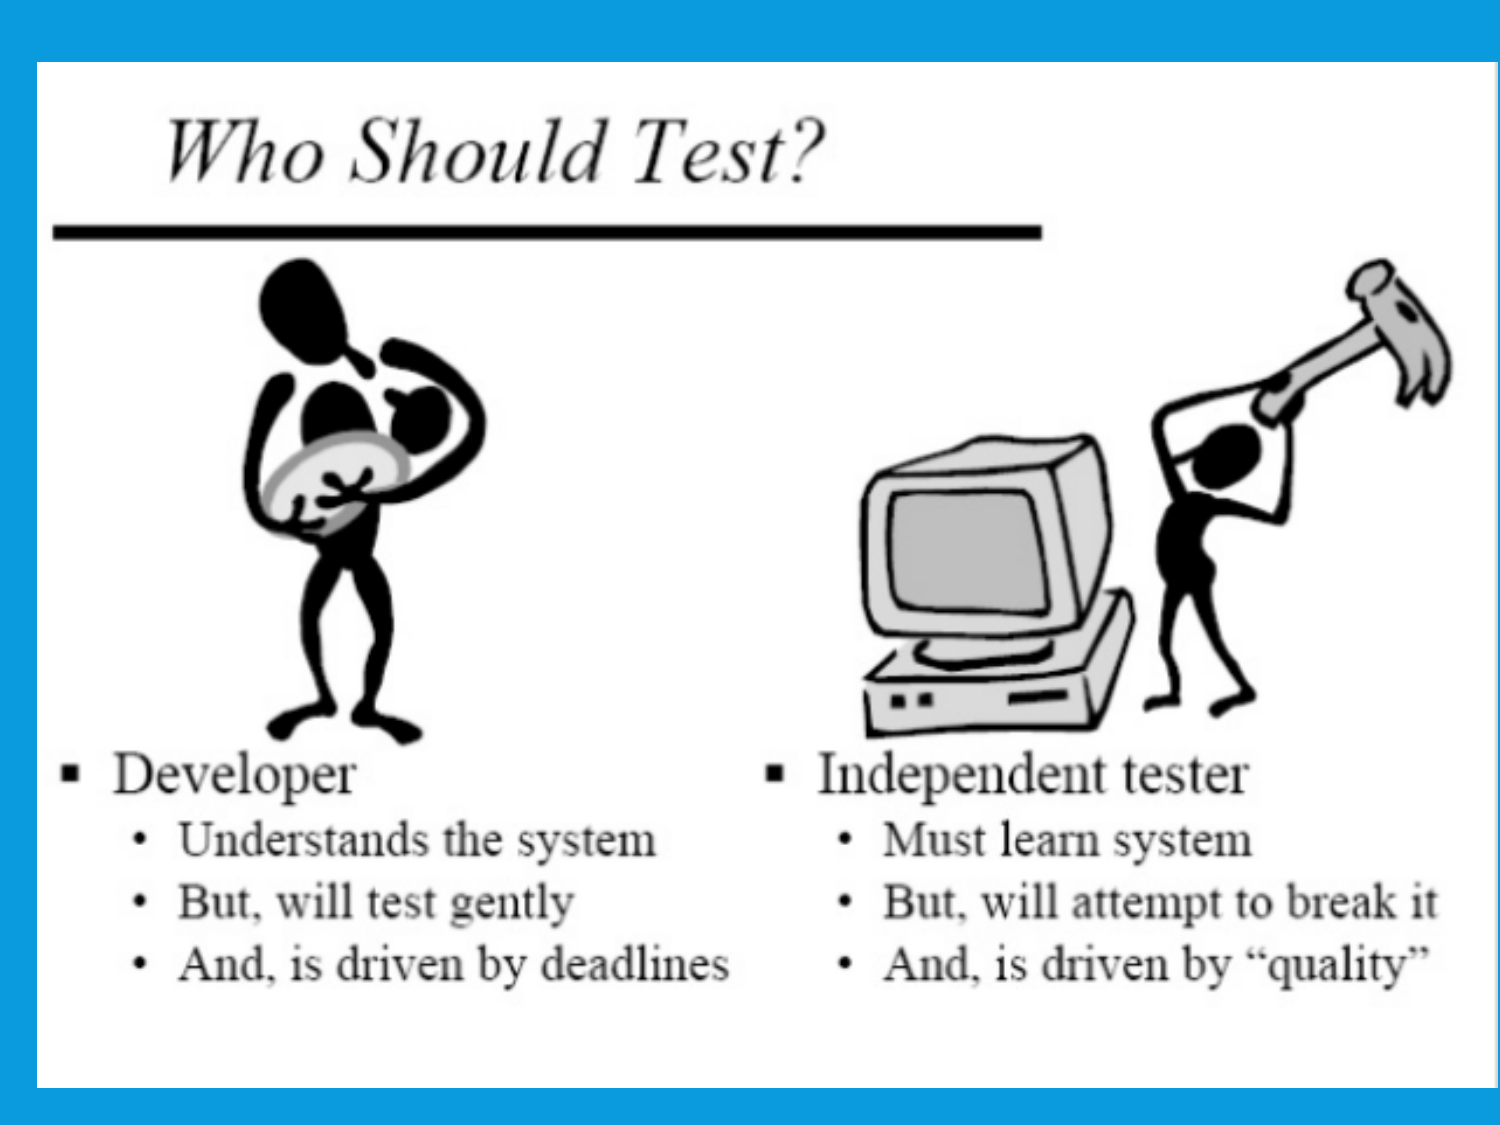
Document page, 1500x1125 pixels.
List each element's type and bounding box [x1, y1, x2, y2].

picture [38, 63, 1497, 1087]
